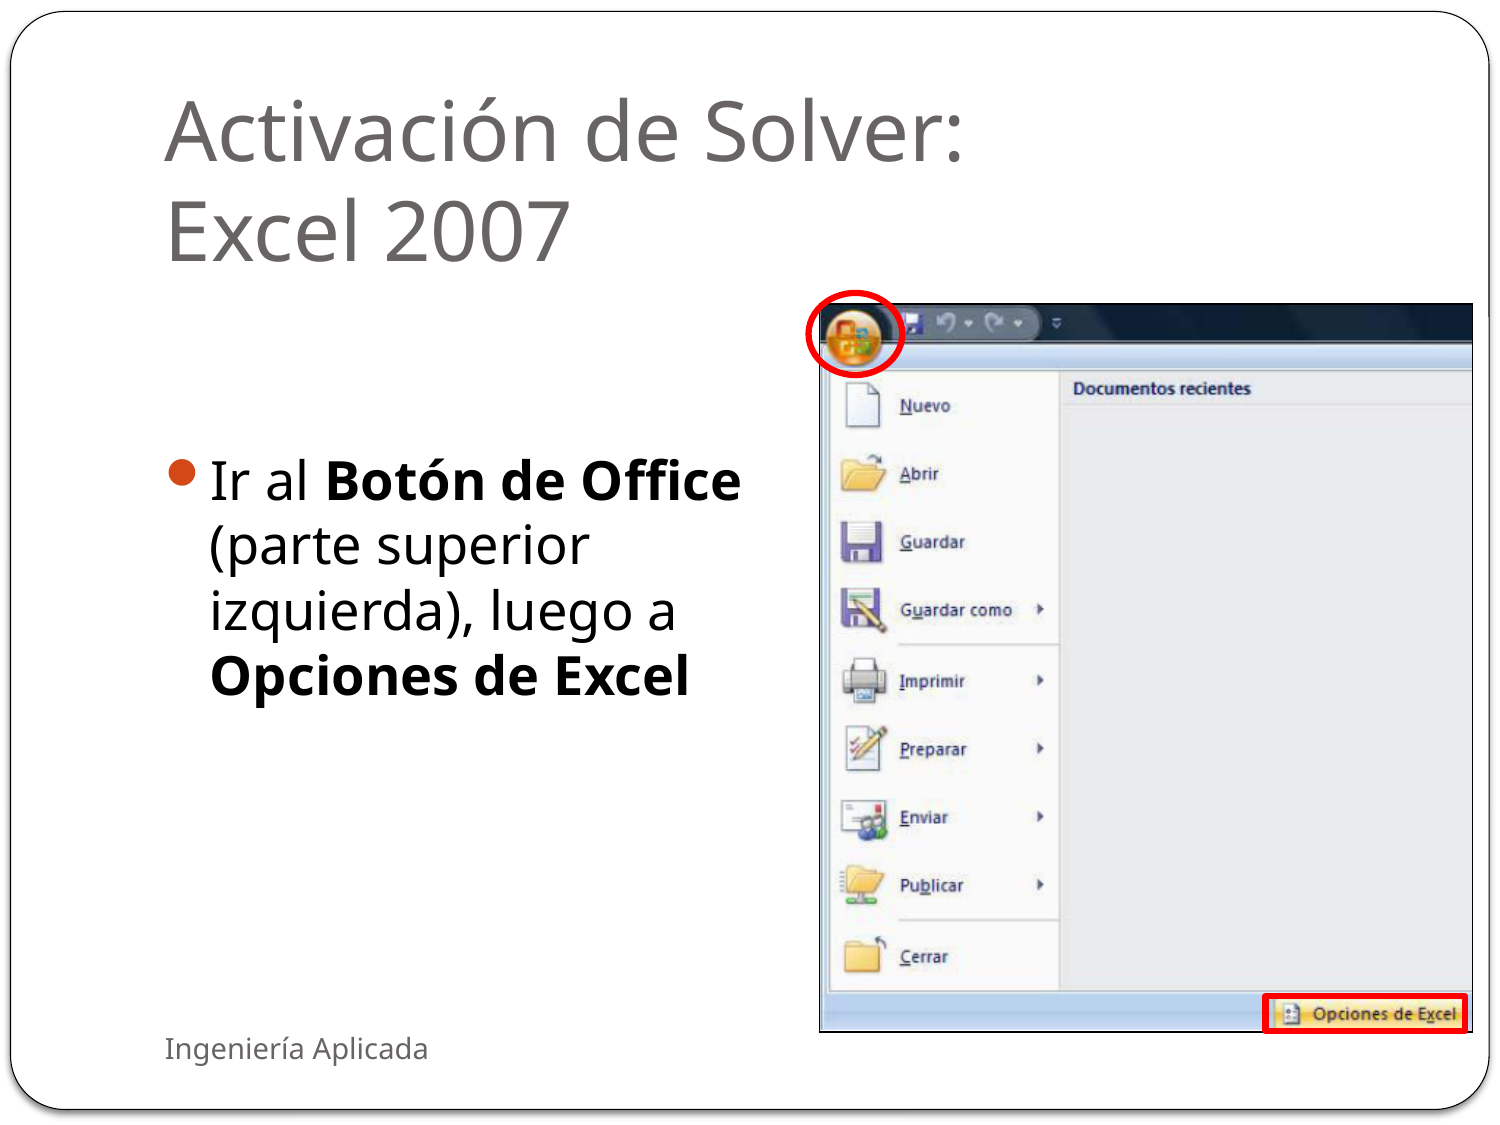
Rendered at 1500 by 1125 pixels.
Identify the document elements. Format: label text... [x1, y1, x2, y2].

picture [820, 304, 1473, 1032]
title Activación de Solver: Excel 2007 [150, 45, 1207, 293]
list Ir al Botón de Office (parte superior izquierda), luego a Opciones de Excel [150, 293, 840, 1020]
footer Ingeniería Aplicada [150, 1012, 800, 1088]
text_box [823, 291, 888, 303]
text_box [807, 312, 814, 356]
